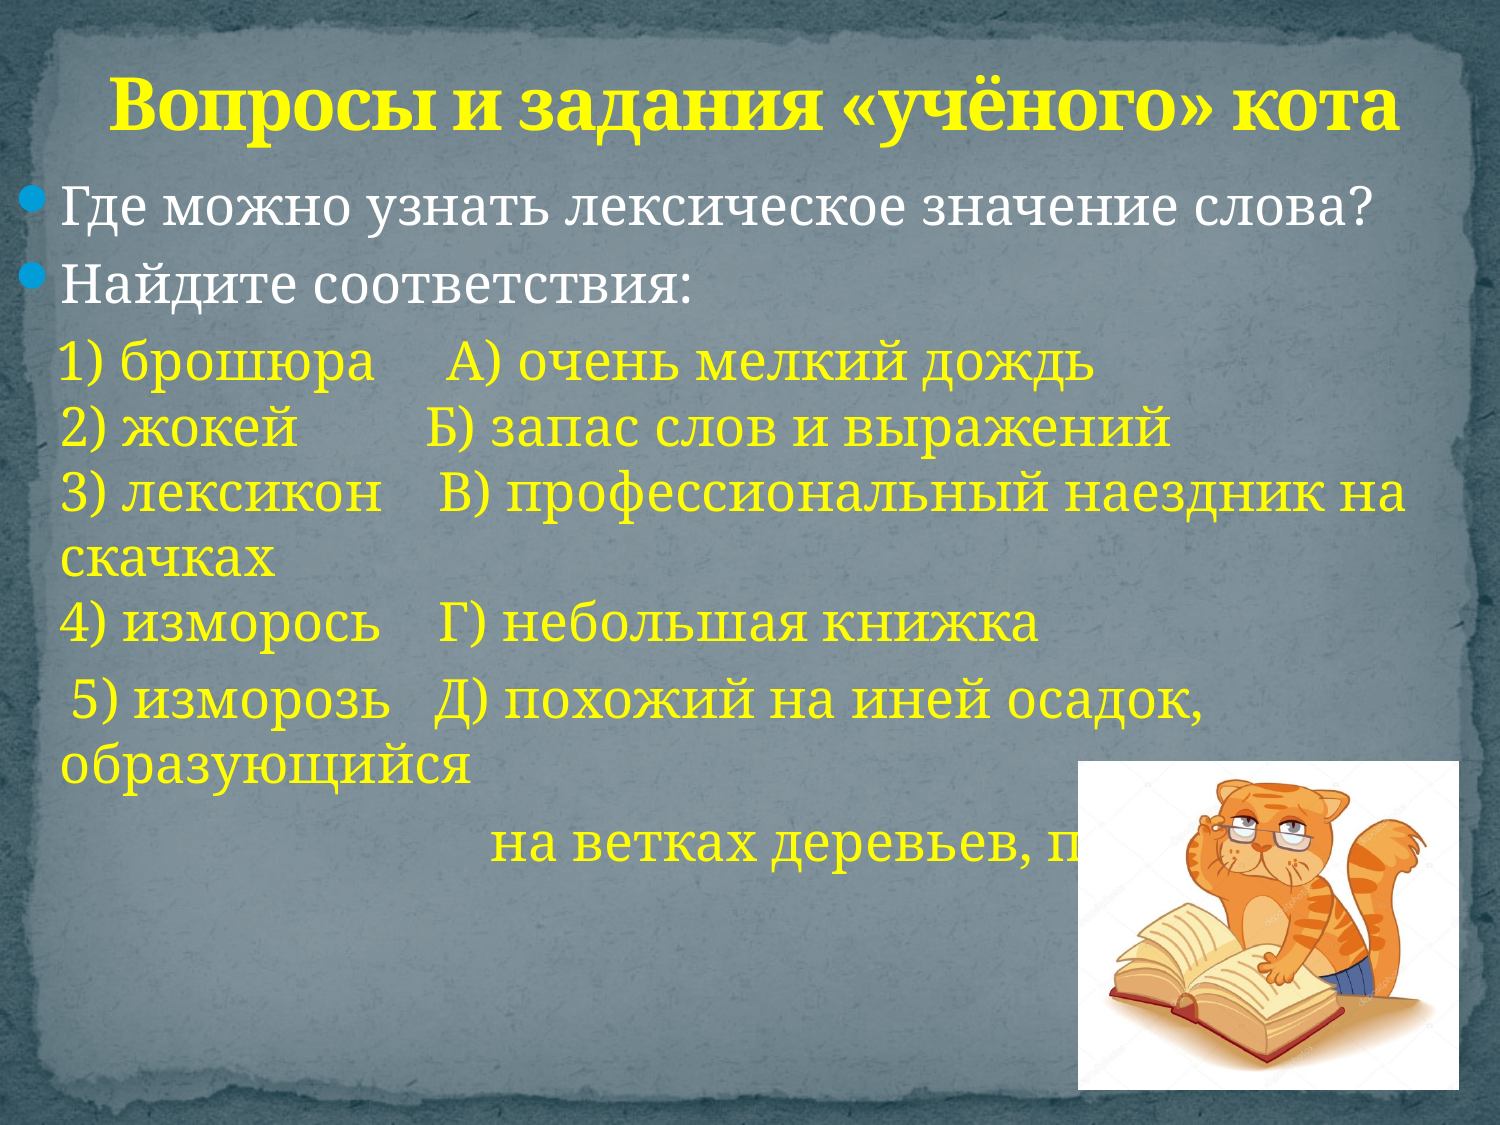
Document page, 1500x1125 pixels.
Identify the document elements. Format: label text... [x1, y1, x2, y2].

title Вопросы и задания «учёного» кота [93, 24, 1425, 153]
list Где можно узнать лексическое значение слова? Найдите соответствия: 1) брошюра А) очень мелкий дождь 2) жокей Б) запас слов и выражений 3) лексикон В) профессиональный наездник на скачках 4) изморось Г) небольшая книжка 5) изморозь Д) похожий на иней осадок, образующийся на ветках деревьев, проводах [0, 164, 1500, 1079]
picture [1078, 761, 1459, 1090]
